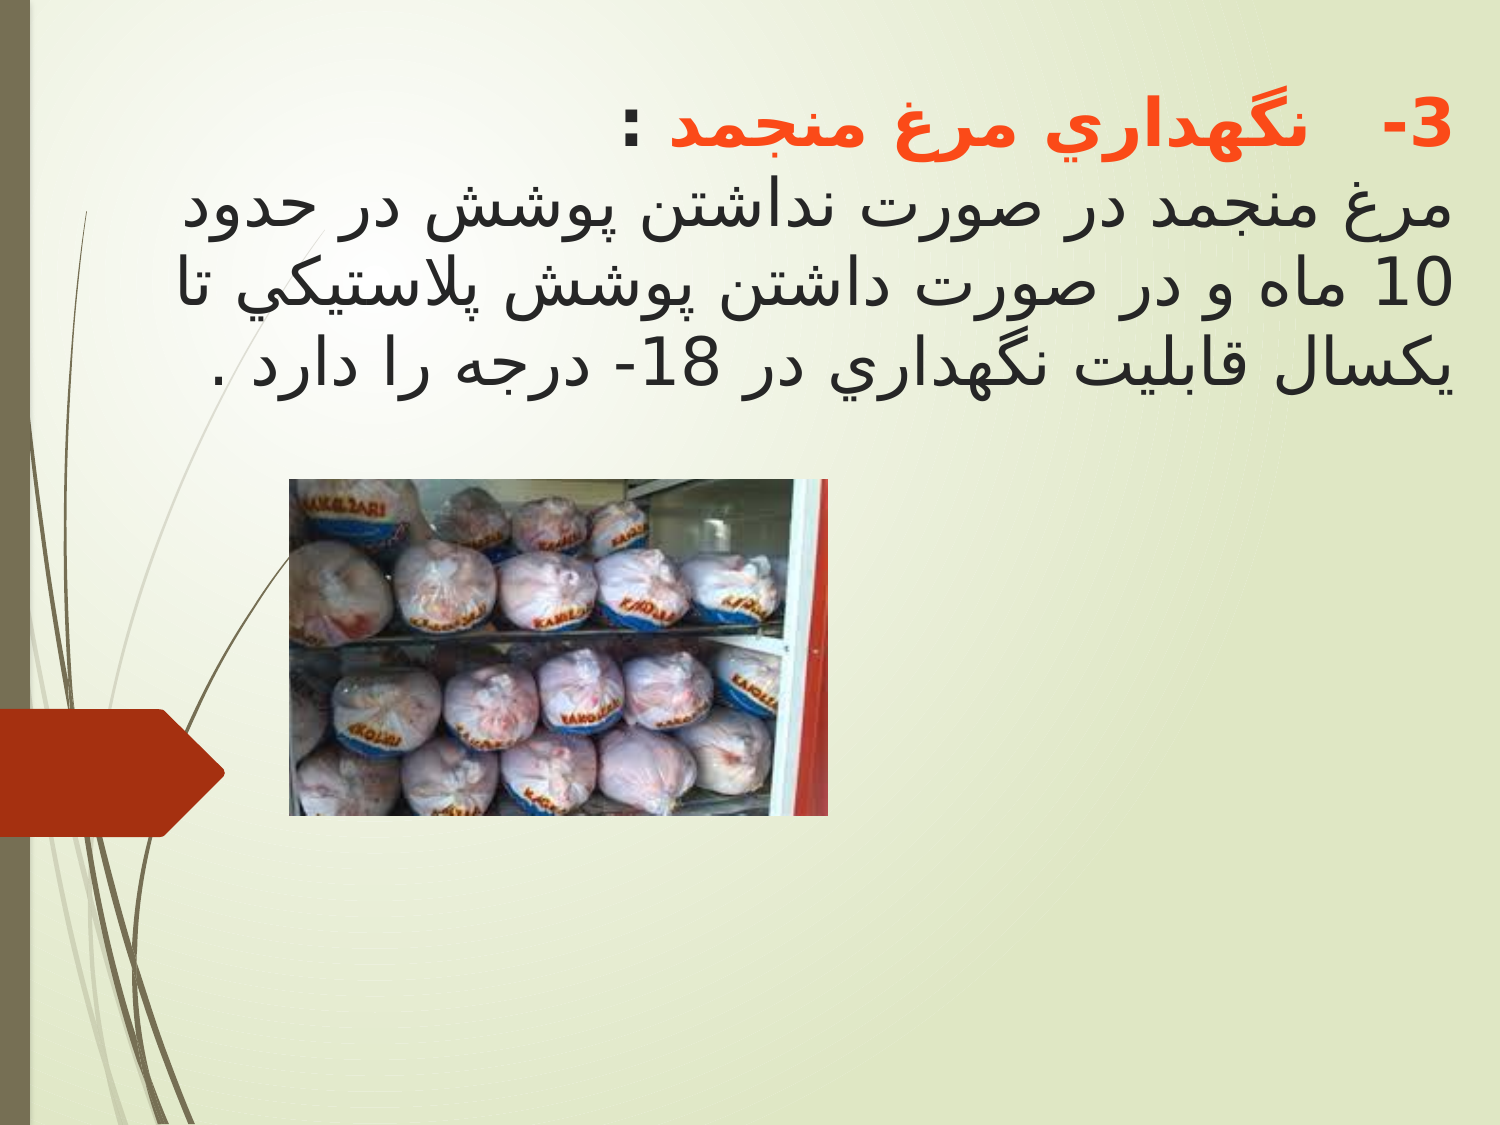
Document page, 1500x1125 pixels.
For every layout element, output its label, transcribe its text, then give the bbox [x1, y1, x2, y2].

picture [289, 479, 829, 816]
title 3- نگهداري مرغ منجمد : مرغ منجمد در صورت نداشتن پوشش در حدود 10 ماه و در صورت داشتن پوشش پلاستيكي تا يكسال قابليت نگهداري در 18- درجه را دارد . [88, 30, 1472, 407]
